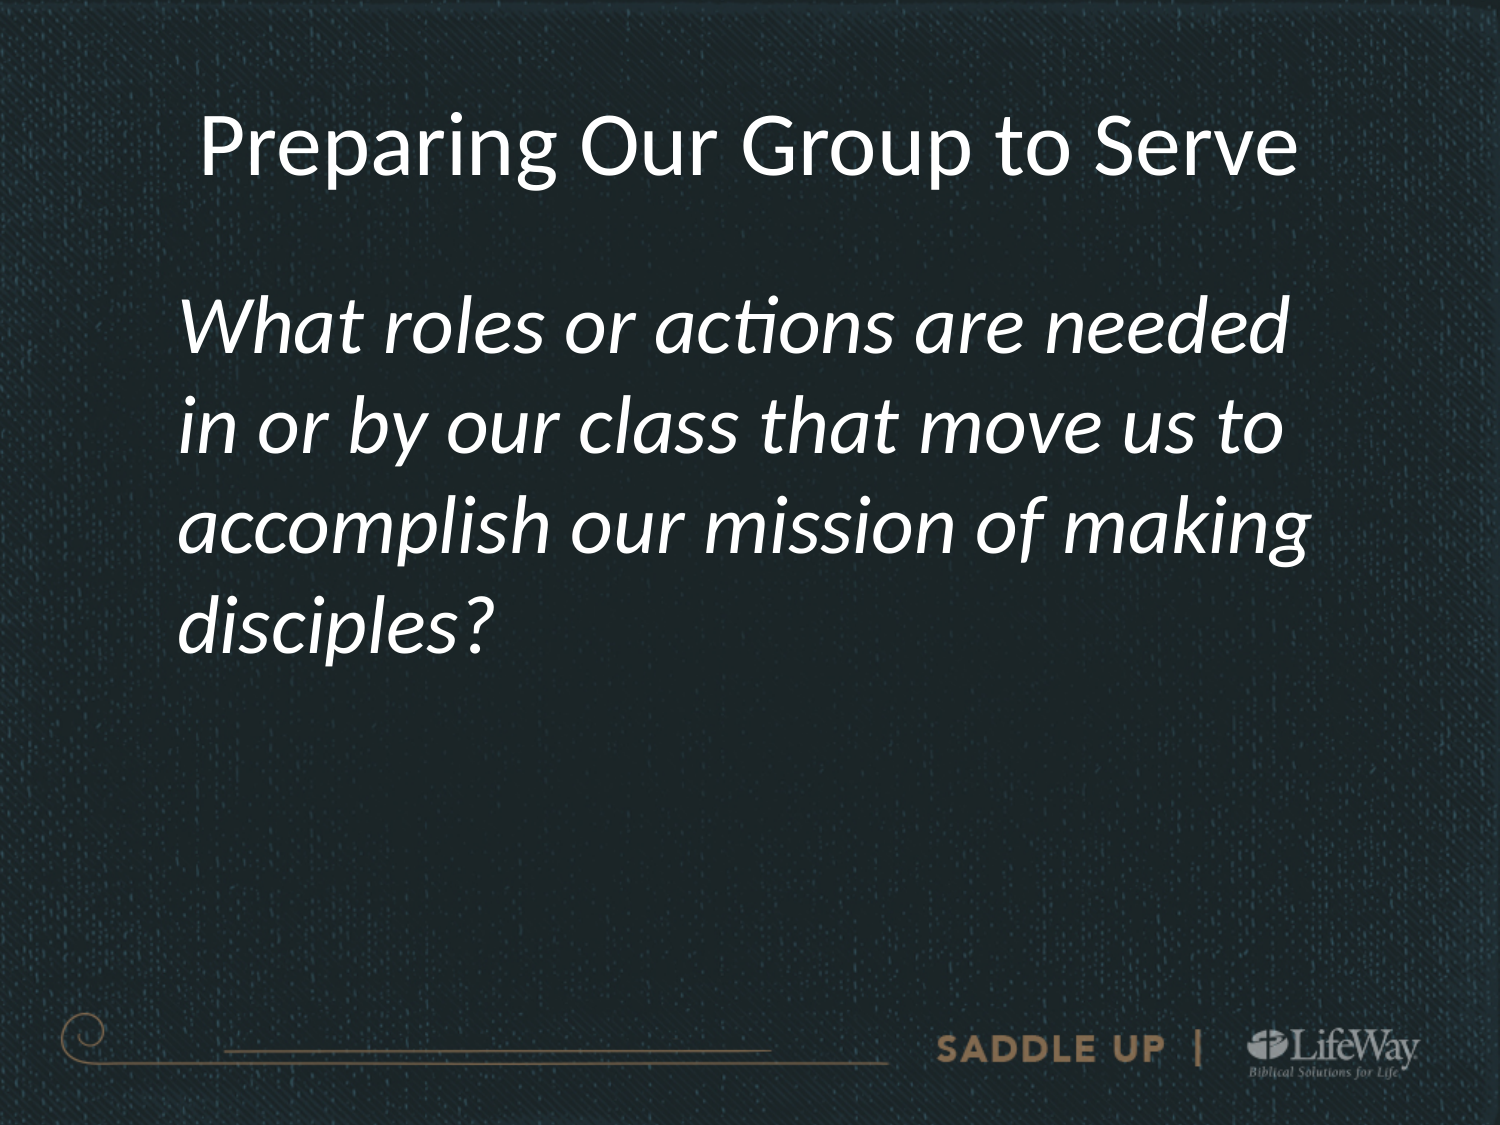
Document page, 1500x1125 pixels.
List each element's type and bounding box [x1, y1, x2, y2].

list [0, 0, 1500, 1125]
